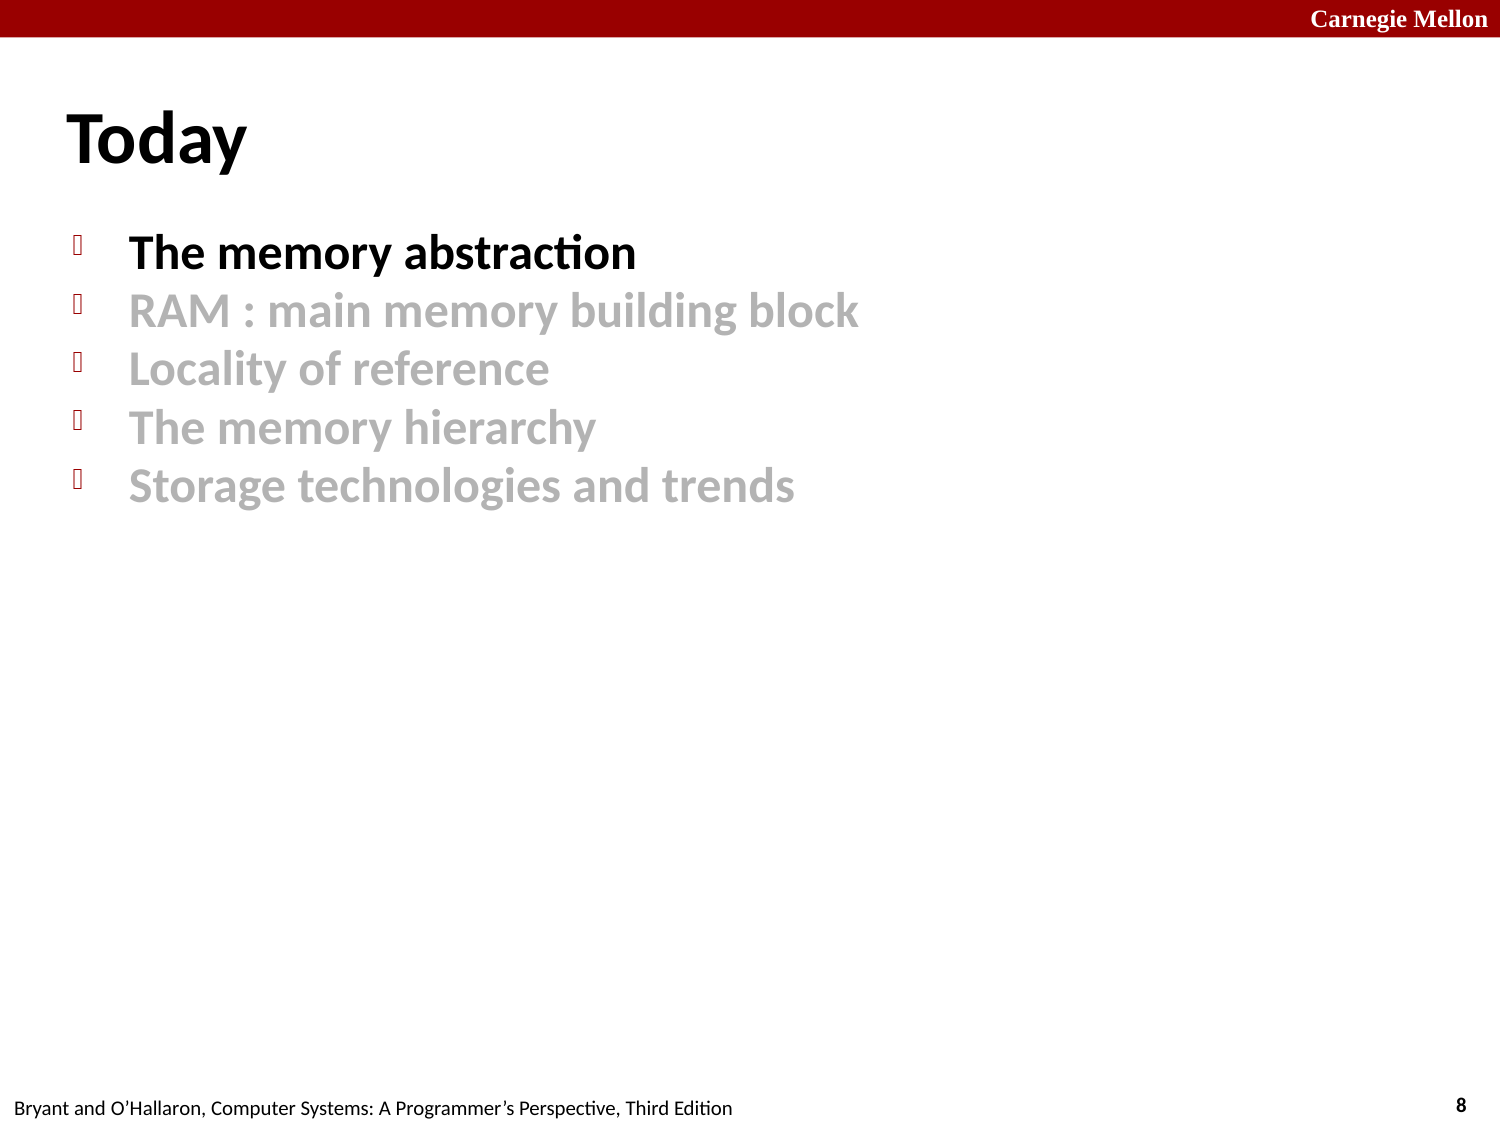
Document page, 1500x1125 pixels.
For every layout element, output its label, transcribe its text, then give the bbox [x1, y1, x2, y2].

title Today [58, 70, 1305, 197]
list The memory abstraction RAM : main memory building block Locality of reference The memory hierarchy Storage technologies and trends [64, 222, 1361, 1040]
slide_number 8 [1448, 1084, 1477, 1123]
